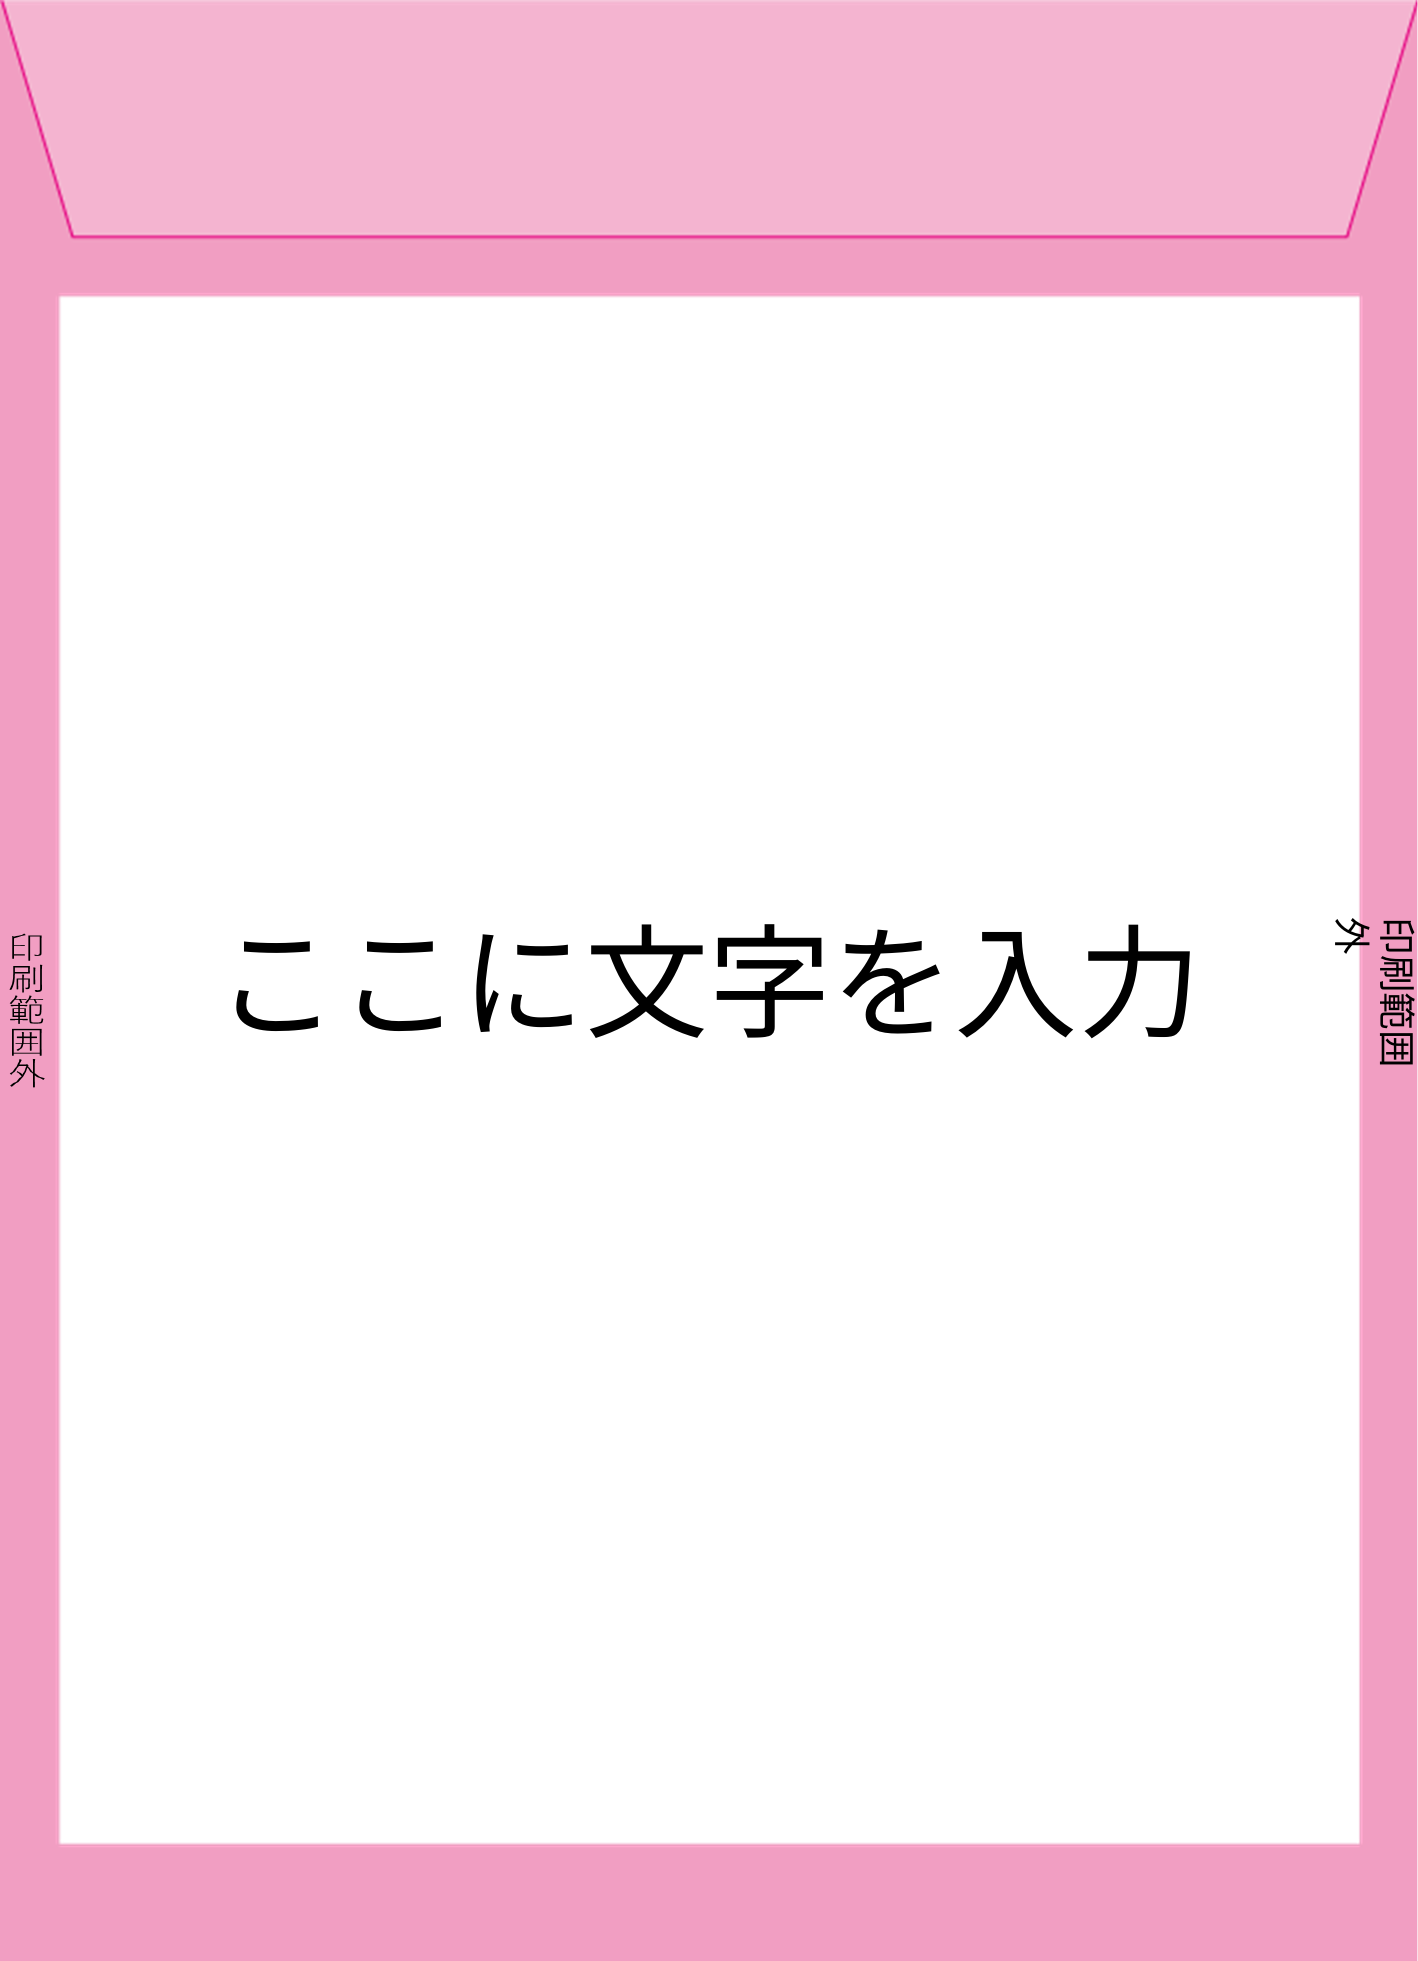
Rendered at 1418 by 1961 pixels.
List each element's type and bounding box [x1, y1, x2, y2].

picture [0, 0, 1418, 1961]
text_box [57, 293, 1358, 1846]
